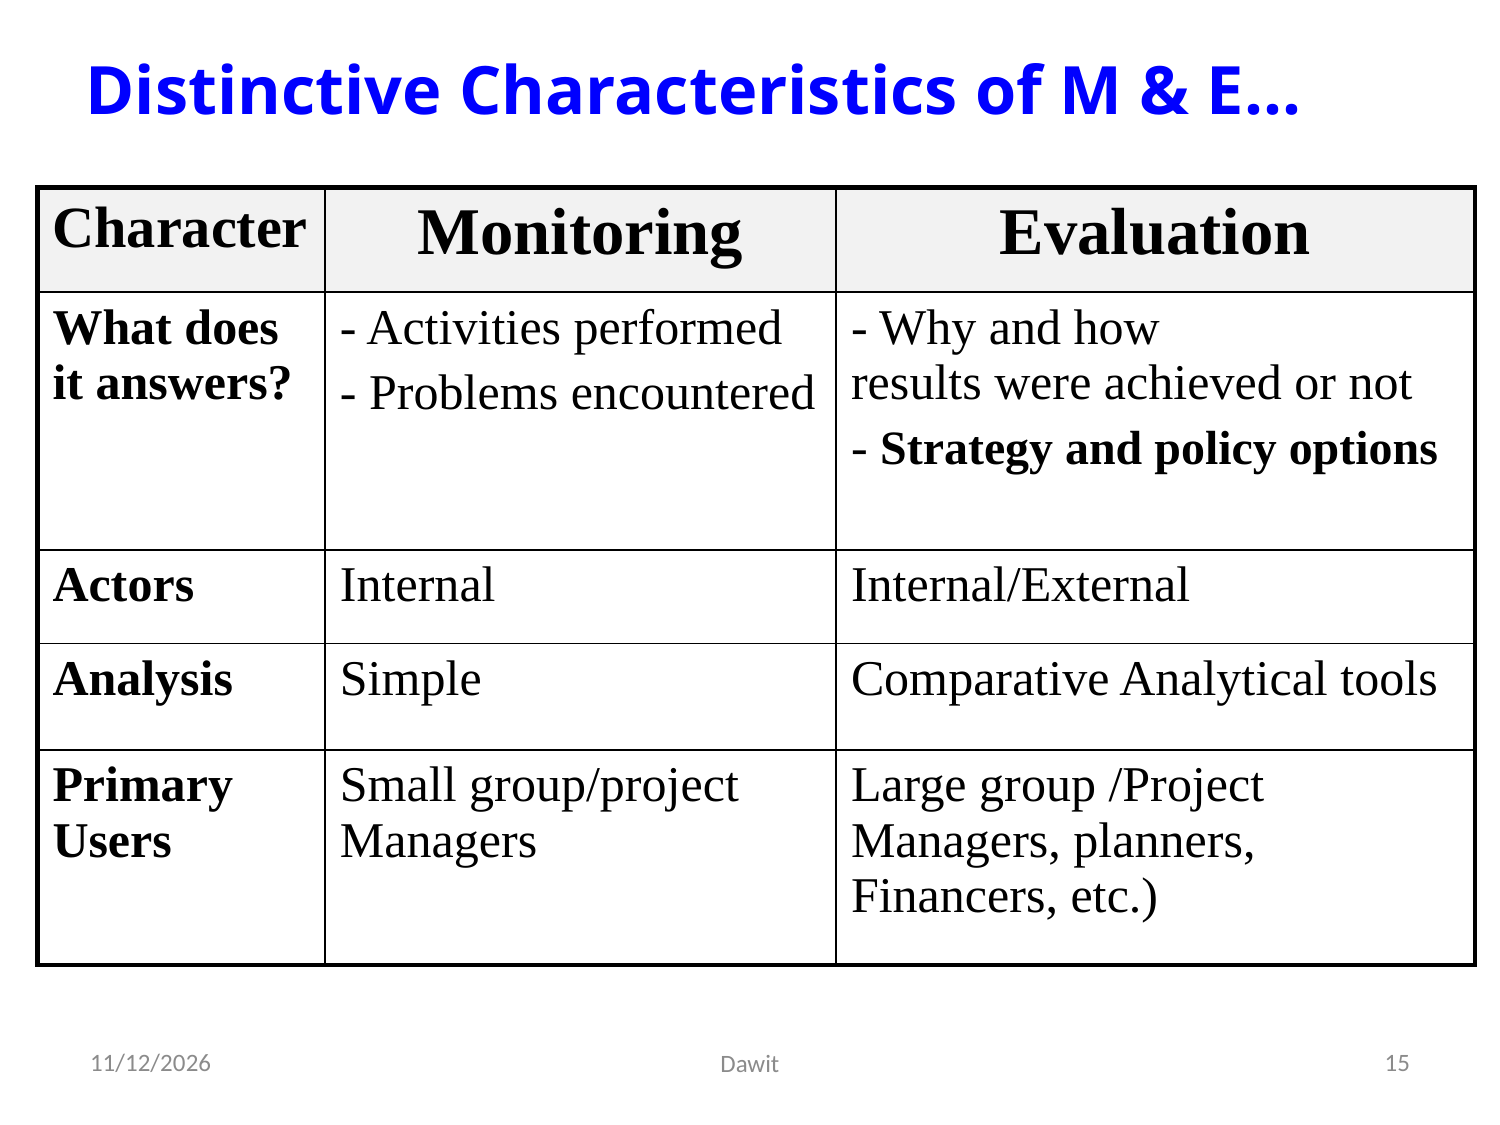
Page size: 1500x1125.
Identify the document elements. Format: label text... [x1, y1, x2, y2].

table_header Monitoring [326, 190, 835, 291]
table_cell Simple [326, 644, 835, 749]
table_header Character [40, 190, 324, 291]
table_cell Comparative Analytical tools [837, 644, 1473, 749]
table_cell Actors [40, 551, 324, 643]
table_cell - Why and how results were achieved or not - Strategy and policy options [837, 293, 1473, 549]
table_cell Analysis [40, 644, 324, 749]
table_cell Large group /Project Managers, planners, Financers, etc.) [837, 751, 1473, 963]
table_cell Internal [326, 551, 835, 643]
table_cell What does it answers? [40, 293, 324, 549]
table_cell Primary Users [40, 751, 324, 963]
table_cell Small group/project Managers [326, 751, 835, 963]
table_cell - Activities performed - Problems encountered [326, 293, 835, 549]
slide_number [75, 1024, 425, 1100]
table_cell Internal/External [837, 551, 1473, 643]
table_header Evaluation [837, 190, 1473, 291]
slide_number 15 [1074, 1024, 1425, 1100]
footer Dawit [512, 1025, 988, 1100]
title Distinctive Characteristics of M & E… [24, 37, 1363, 138]
